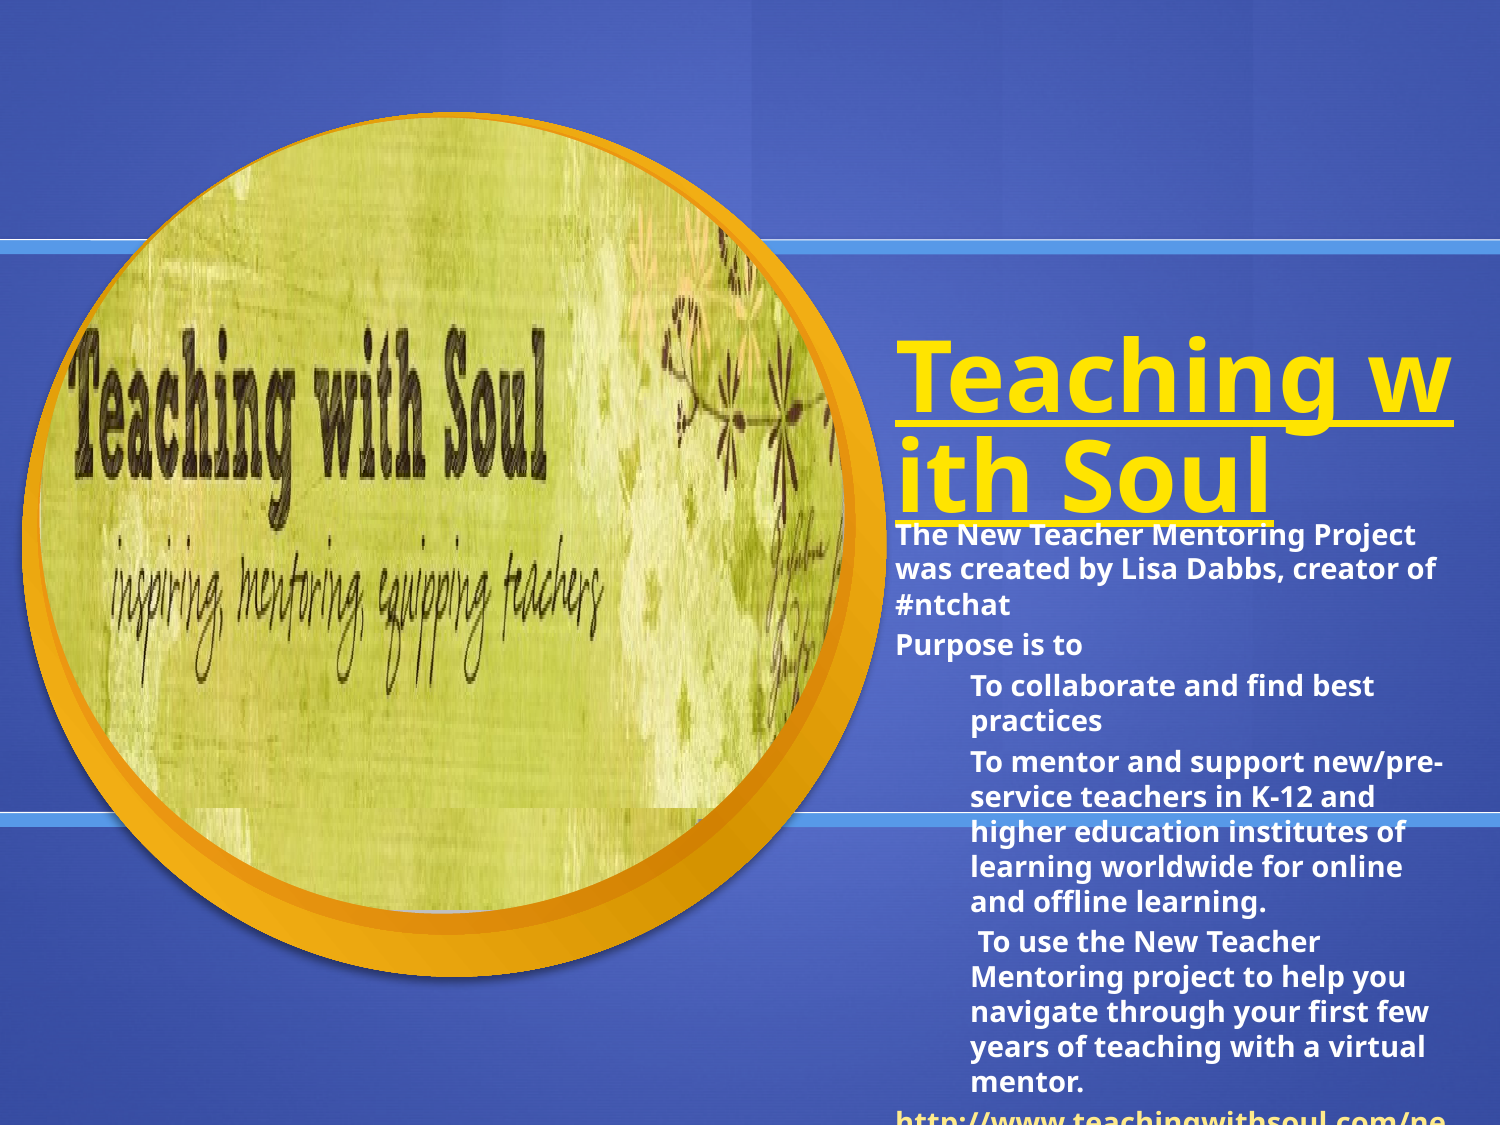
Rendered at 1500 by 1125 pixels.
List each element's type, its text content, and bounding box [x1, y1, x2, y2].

title Teaching with Soul [880, 258, 1480, 457]
subtitle The New Teacher Mentoring Project was created by Lisa Dabbs, creator of #ntchat Purpose is to To collaborate and find best practices To mentor and support new/pre-service teachers in K-12 and higher education institutes of learning worldwide for online and offline learning. To use the New Teacher Mentoring project to help you navigate through your first few years of teaching with a virtual mentor. http://www.teachingwithsoul.com/new-teacher-mentoring-project [880, 508, 1480, 690]
picture [38, 116, 846, 915]
